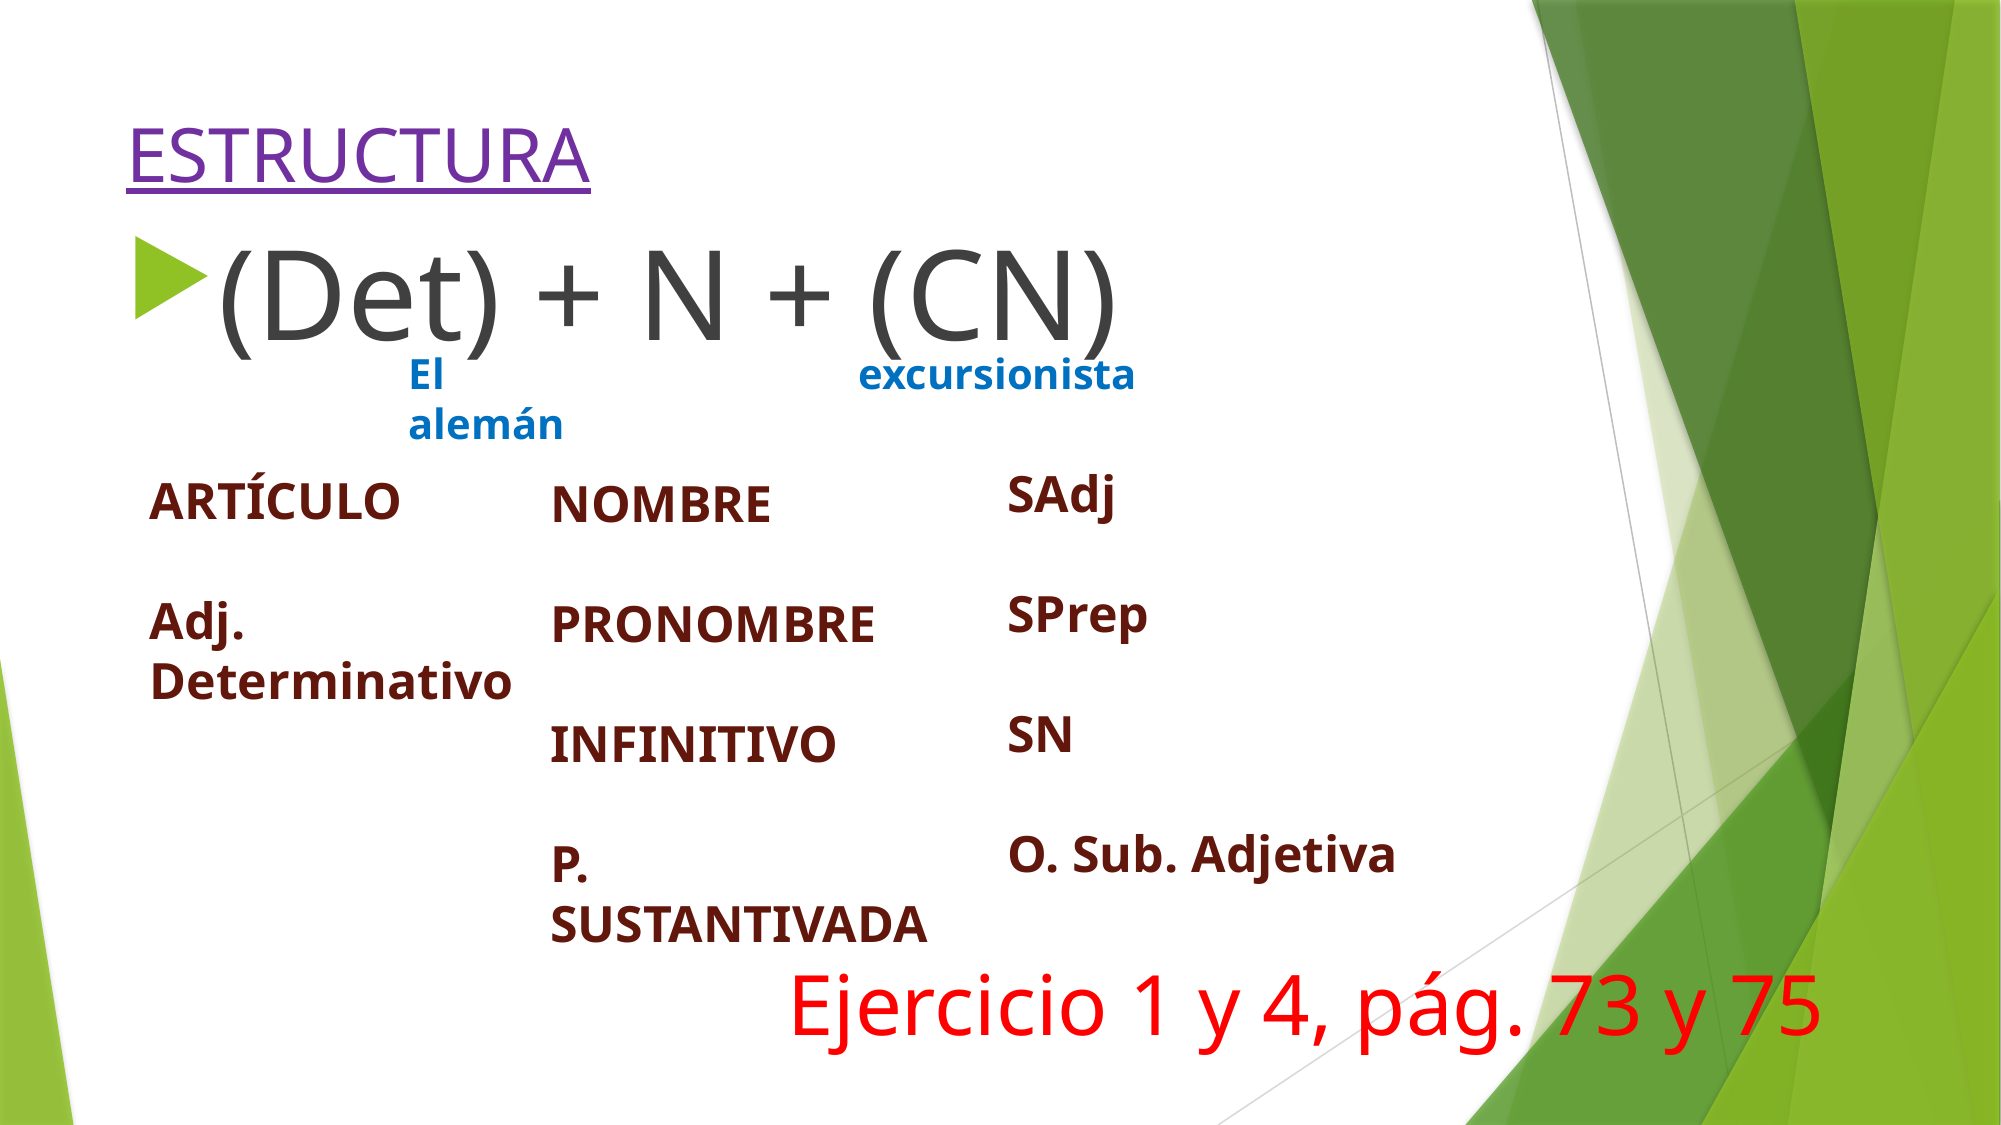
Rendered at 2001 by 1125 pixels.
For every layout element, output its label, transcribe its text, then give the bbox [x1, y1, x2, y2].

title ESTRUCTURA [111, 99, 1522, 208]
text_box ARTÍCULO Adj. Determinativo [135, 462, 536, 717]
text_box El excursionista alemán [244, 340, 1194, 455]
text_box NOMBRE PRONOMBRE INFINITIVO P. SUSTANTIVADA [535, 465, 993, 961]
text_box Ejercicio 1 y 4, pág. 73 y 75 [718, 945, 1839, 1060]
text_box SAdj SPrep SN O. Sub. Adjetiva [992, 455, 1441, 891]
list (Det) + N + (CN) [111, 208, 1522, 863]
